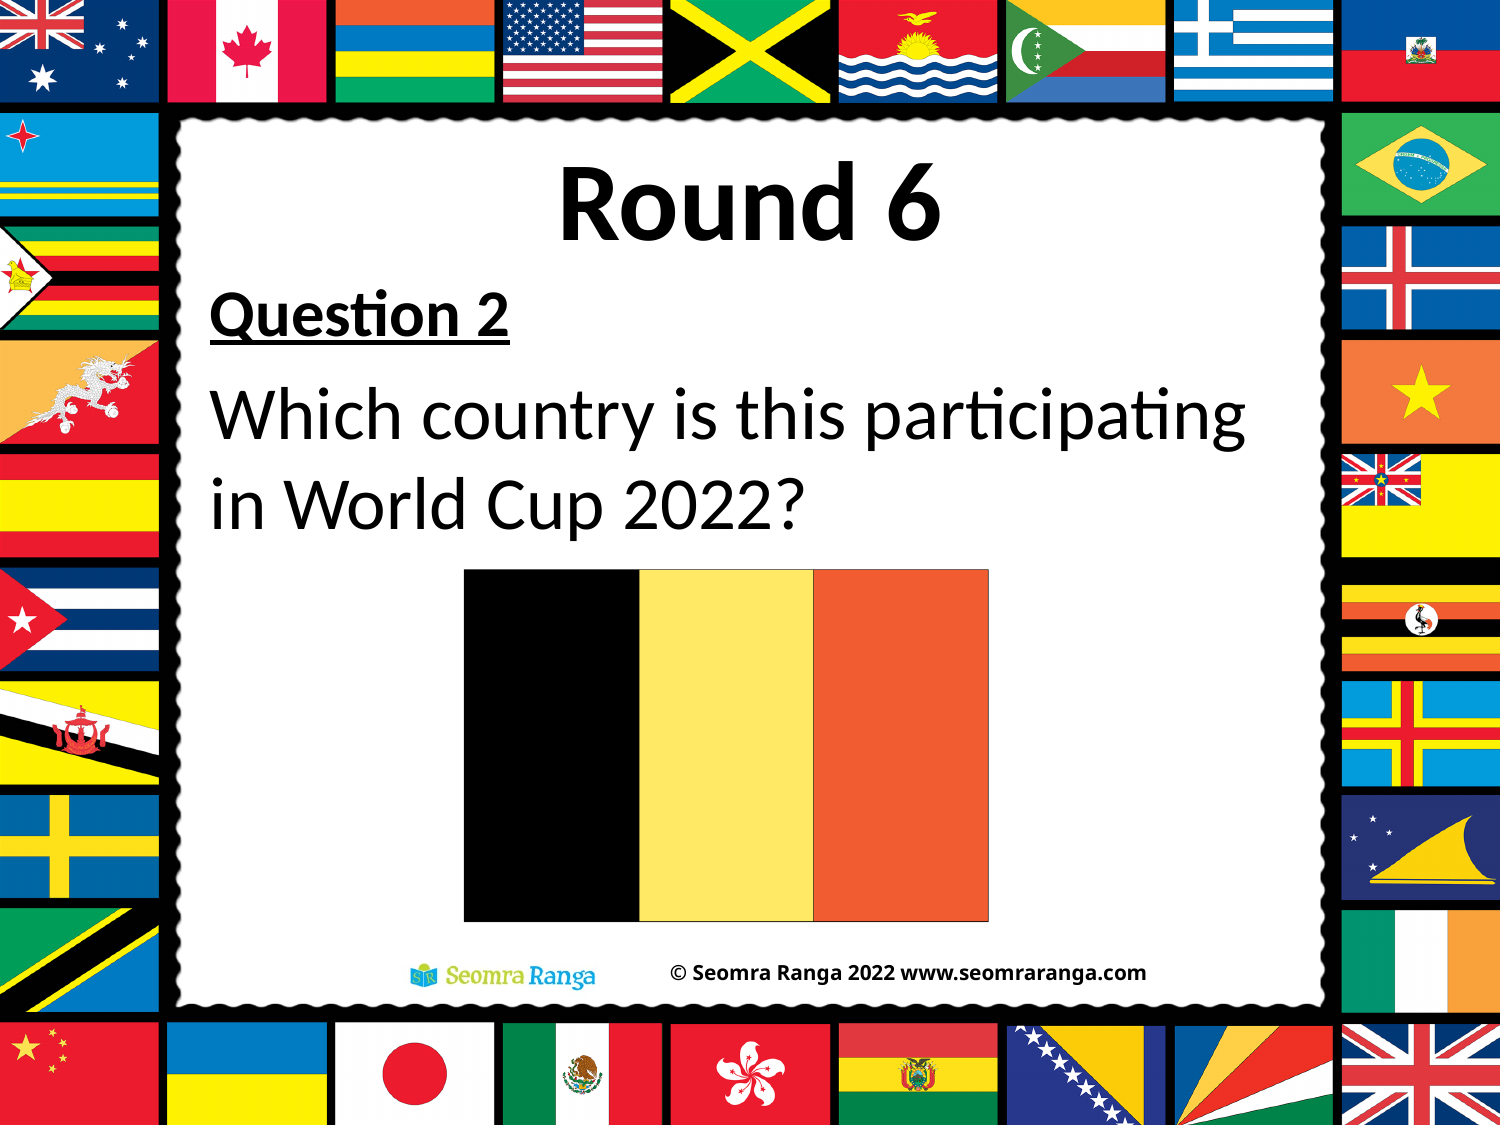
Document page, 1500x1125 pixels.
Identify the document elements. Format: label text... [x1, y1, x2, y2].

list Question 2 Which country is this participating in World Cup 2022? [194, 261, 1306, 953]
picture [10, 122, 36, 150]
picture [0, 0, 1500, 1125]
text_box © Seomra Ranga 2022 www.seomraranga.com [631, 953, 1187, 993]
title Round 6 [183, 101, 1317, 290]
